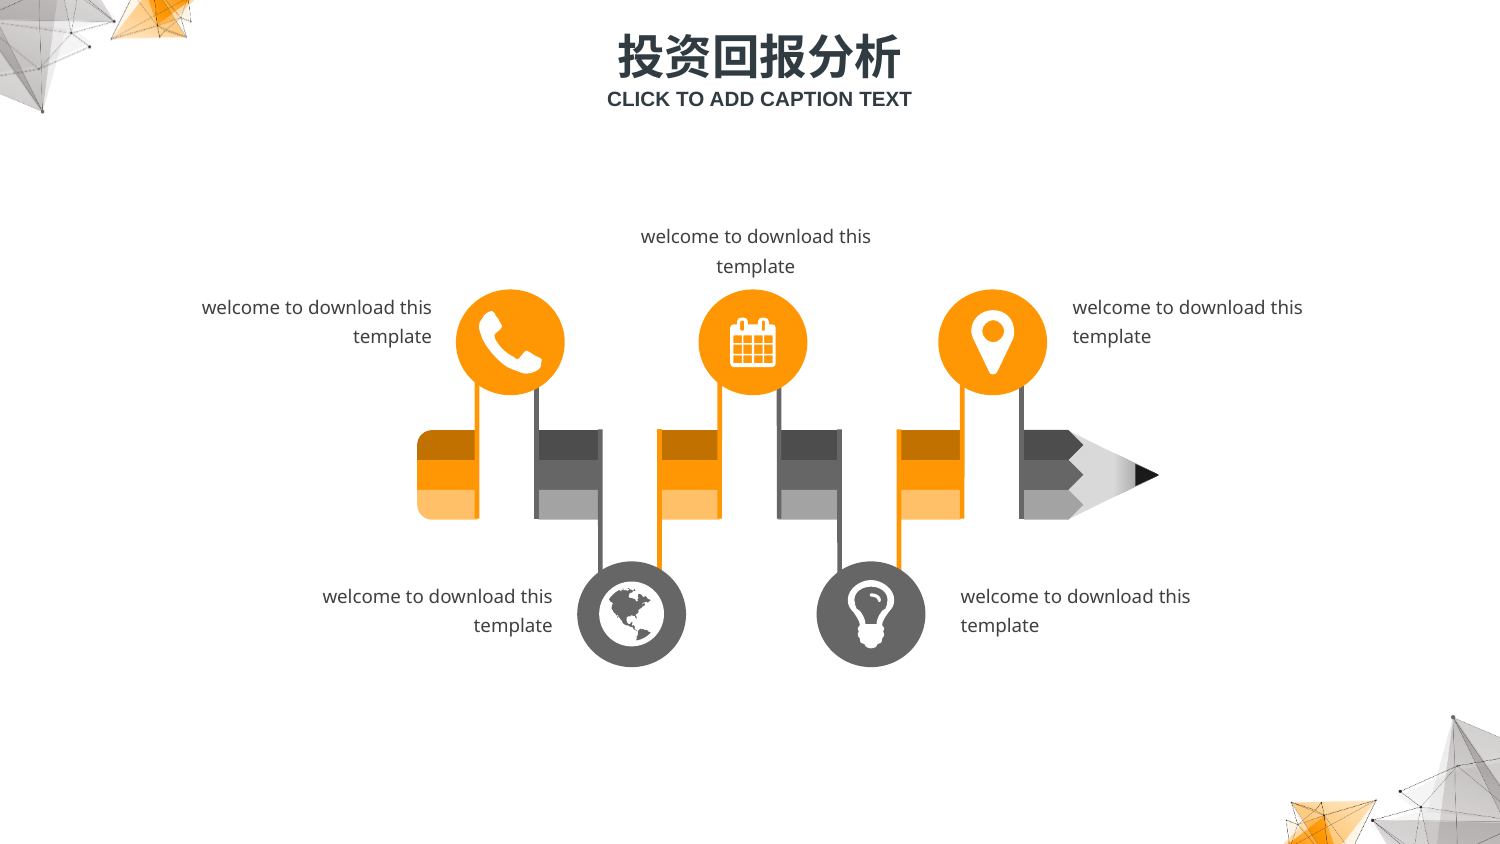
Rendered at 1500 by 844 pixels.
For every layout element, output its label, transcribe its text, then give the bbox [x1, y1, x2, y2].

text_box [645, 385, 853, 445]
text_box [644, 444, 735, 505]
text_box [577, 561, 687, 668]
text_box 投资回报分析 [596, 26, 924, 84]
text_box CLICK TO ADD CAPTION TEXT [596, 85, 924, 111]
text_box welcome to download this template [1072, 288, 1358, 348]
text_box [1046, 407, 1137, 543]
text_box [698, 289, 808, 396]
picture [0, 0, 194, 118]
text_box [765, 503, 973, 563]
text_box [888, 385, 1096, 445]
picture [1283, 710, 1500, 844]
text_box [885, 444, 976, 505]
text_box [403, 385, 611, 445]
text_box welcome to download this template [182, 288, 432, 348]
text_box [816, 561, 926, 668]
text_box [938, 289, 1048, 396]
text_box welcome to download this template [960, 577, 1254, 637]
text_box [523, 444, 614, 505]
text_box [402, 444, 492, 505]
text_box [762, 445, 853, 505]
text_box welcome to download this template [616, 218, 896, 277]
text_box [455, 289, 565, 396]
text_box welcome to download this template [286, 577, 553, 637]
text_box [526, 503, 734, 563]
